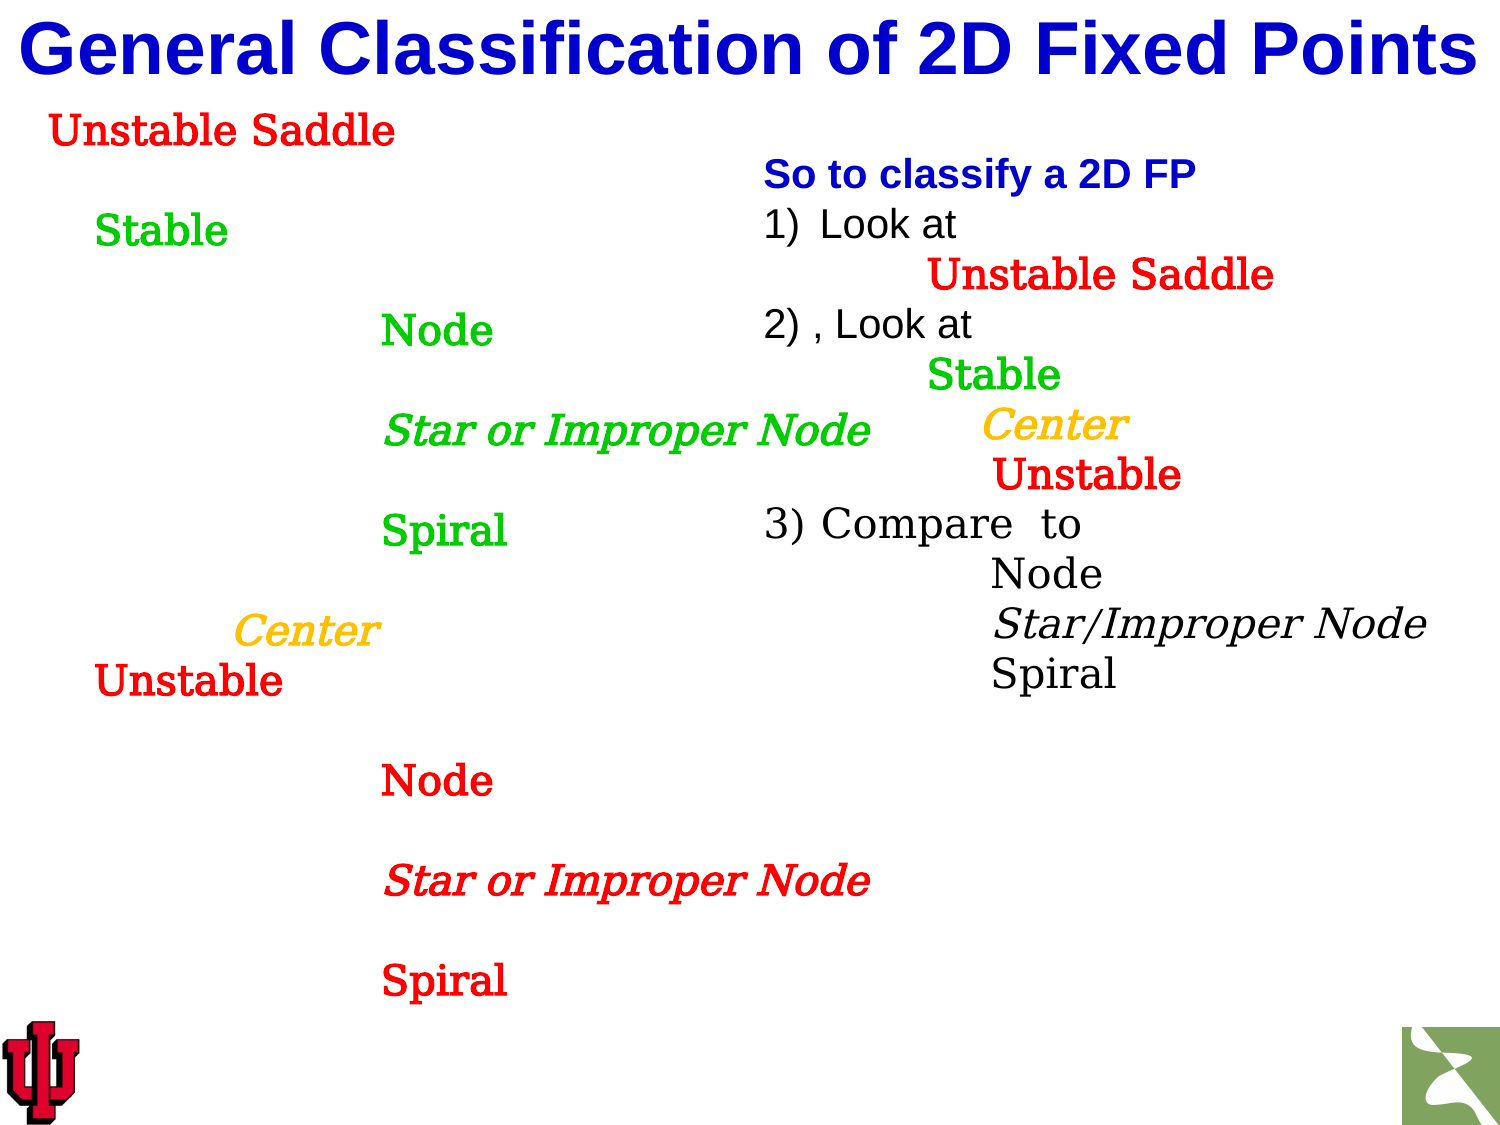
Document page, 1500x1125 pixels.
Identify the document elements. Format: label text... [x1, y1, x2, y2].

title General Classification of 2D Fixed Points [0, 0, 1500, 90]
picture [1402, 1027, 1500, 1125]
picture [0, 1020, 80, 1125]
